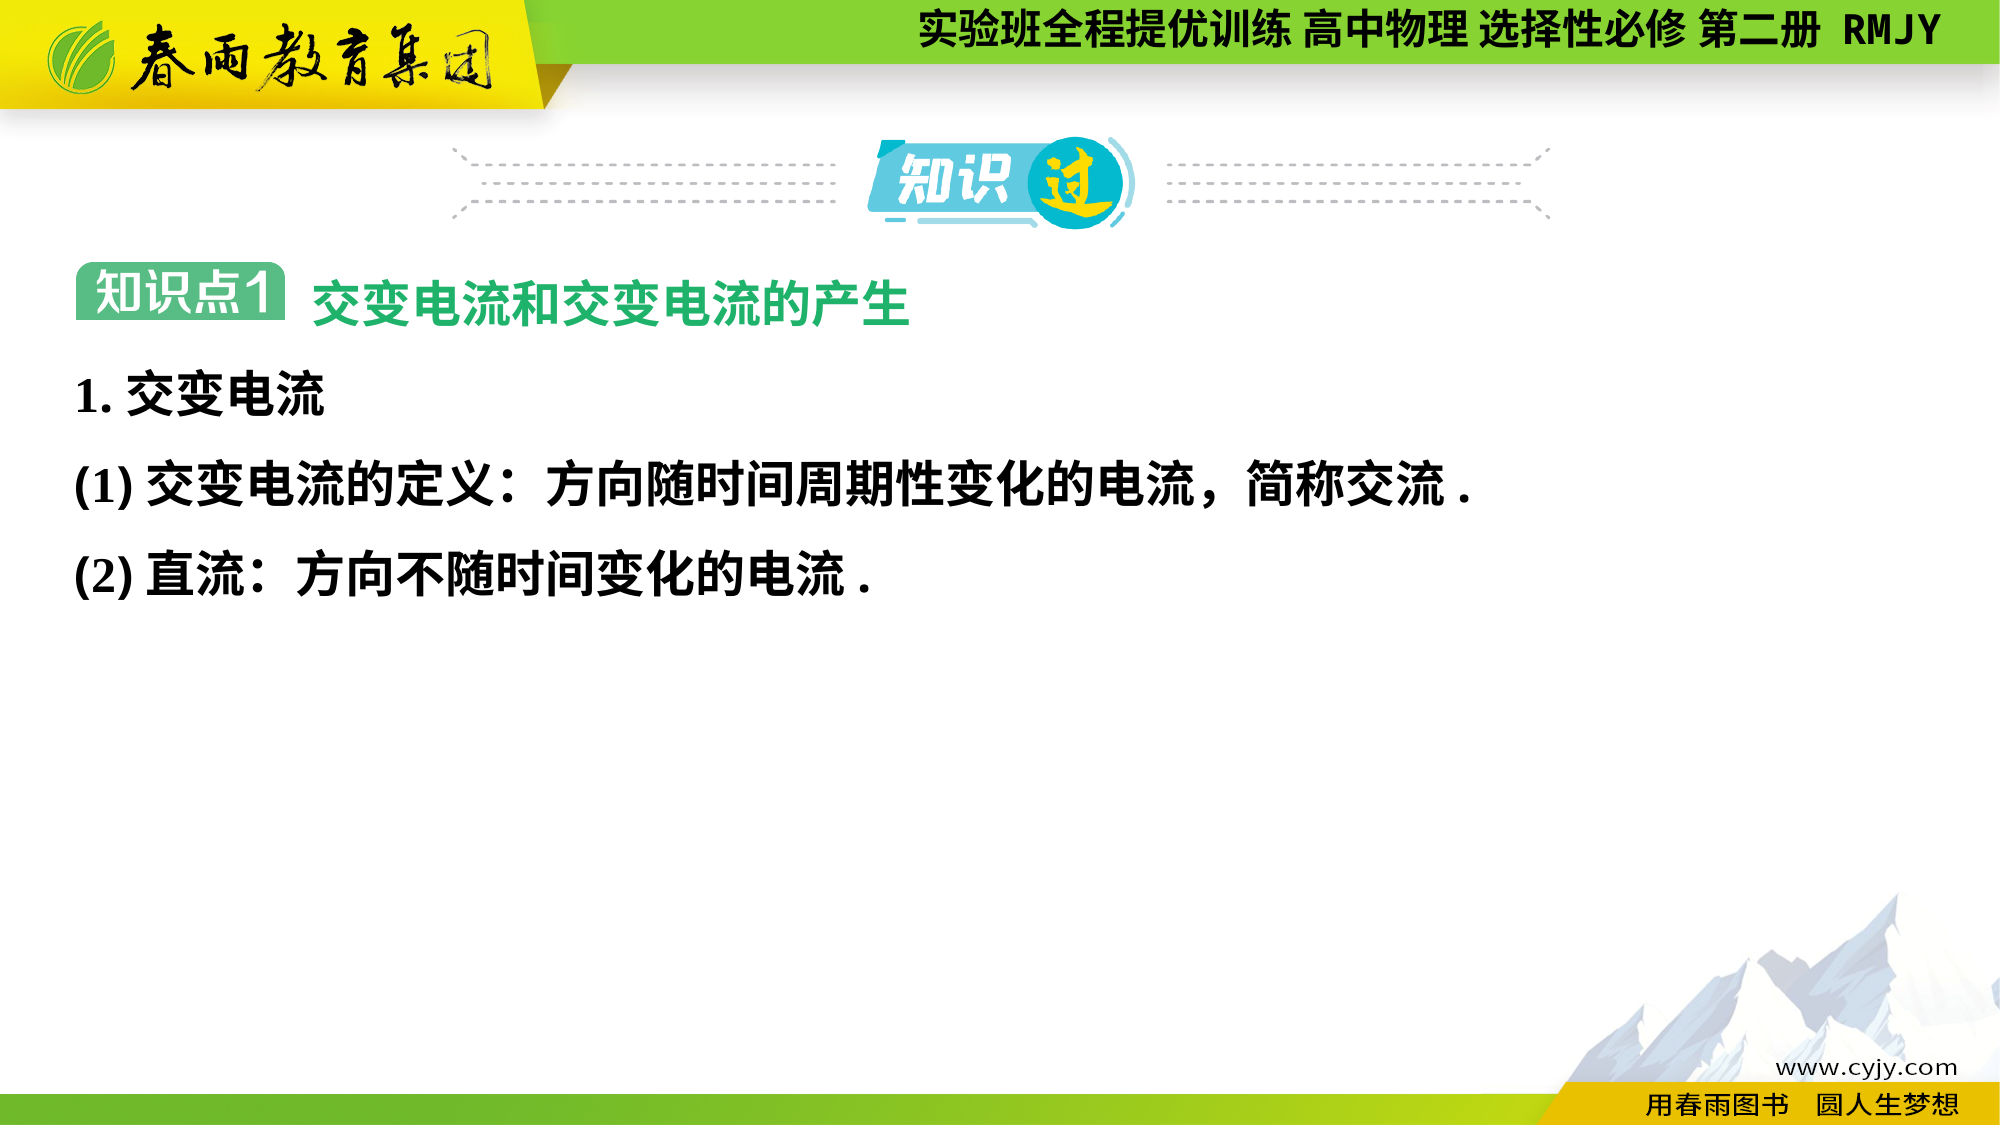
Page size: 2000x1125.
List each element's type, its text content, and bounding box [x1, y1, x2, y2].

list 交变电流和交变电流的产生 1.交变电流 (1)交变电流的定义：方向随时间周期性变化的电流，简称交流. (2)直流：方向不随时间变化的电流. [59, 234, 1944, 602]
picture [0, 0, 2000, 1125]
